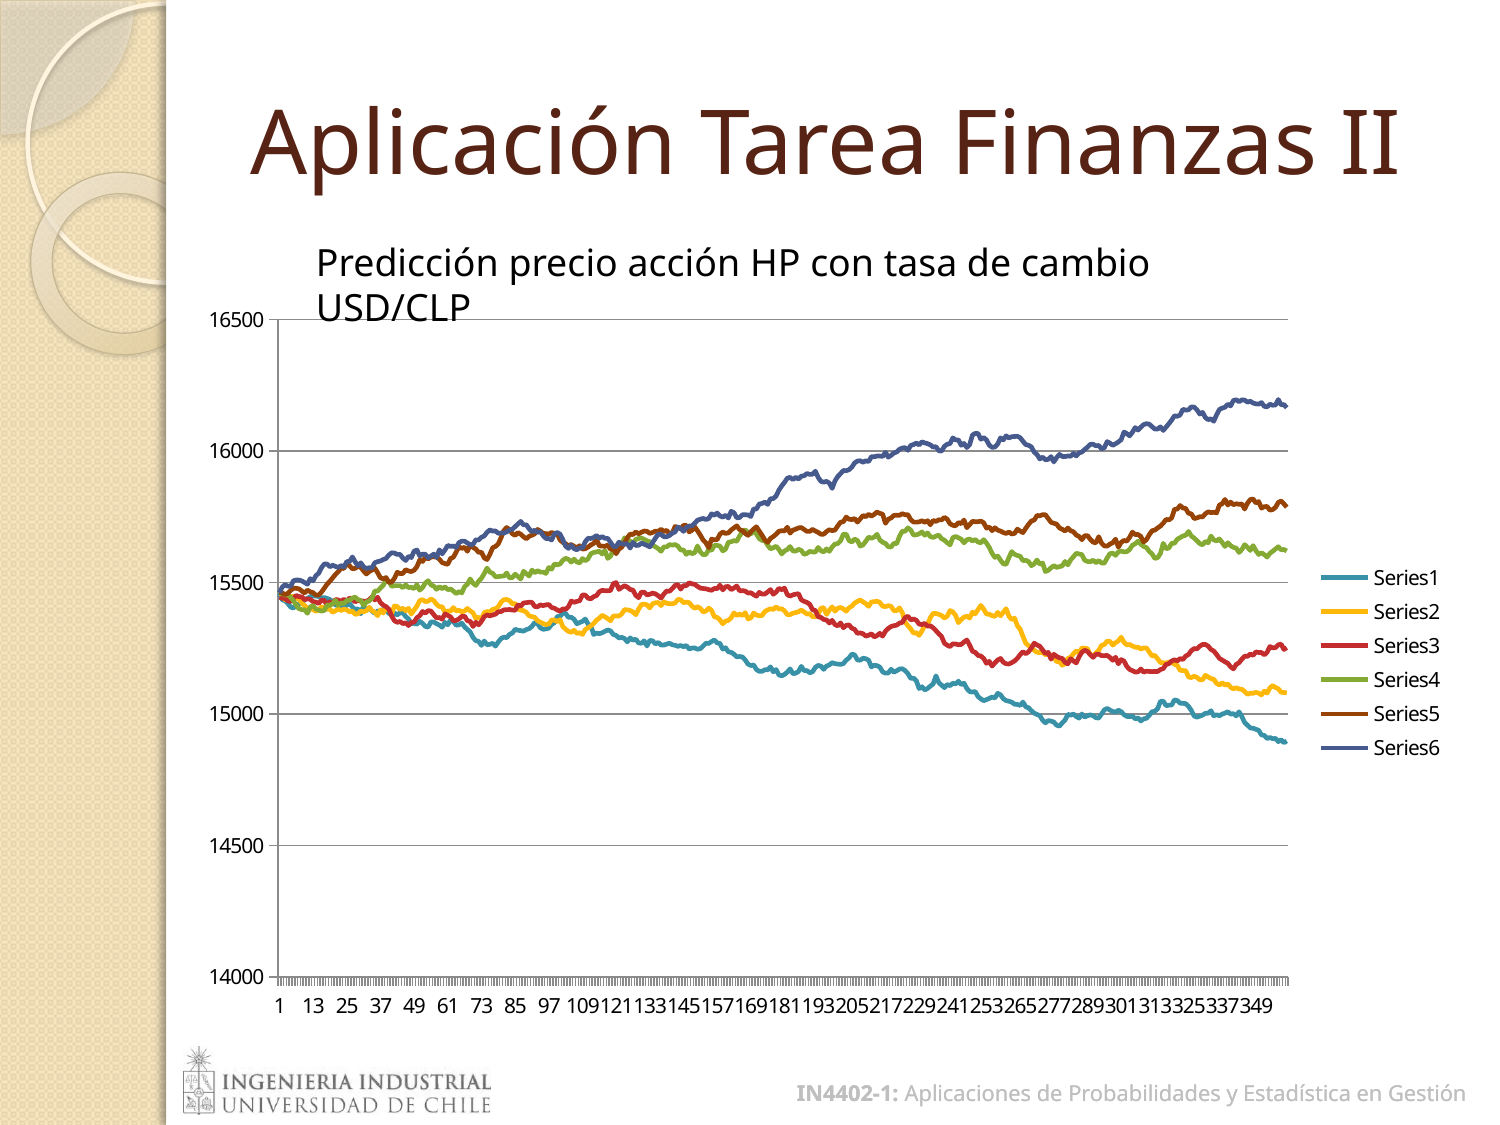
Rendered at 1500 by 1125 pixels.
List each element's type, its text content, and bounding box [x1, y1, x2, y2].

title Aplicación Tarea Finanzas II [1071, 45, 1466, 233]
text_box IN4402-1: Aplicaciones de Probabilidades y Estadística en Gestión [750, 1072, 1483, 1114]
list [0, 0, 1071, 772]
picture [183, 1046, 491, 1115]
chart [182, 290, 1459, 1036]
text_box Predicción precio acción HP con tasa de cambio USD/CLP [301, 231, 1317, 287]
